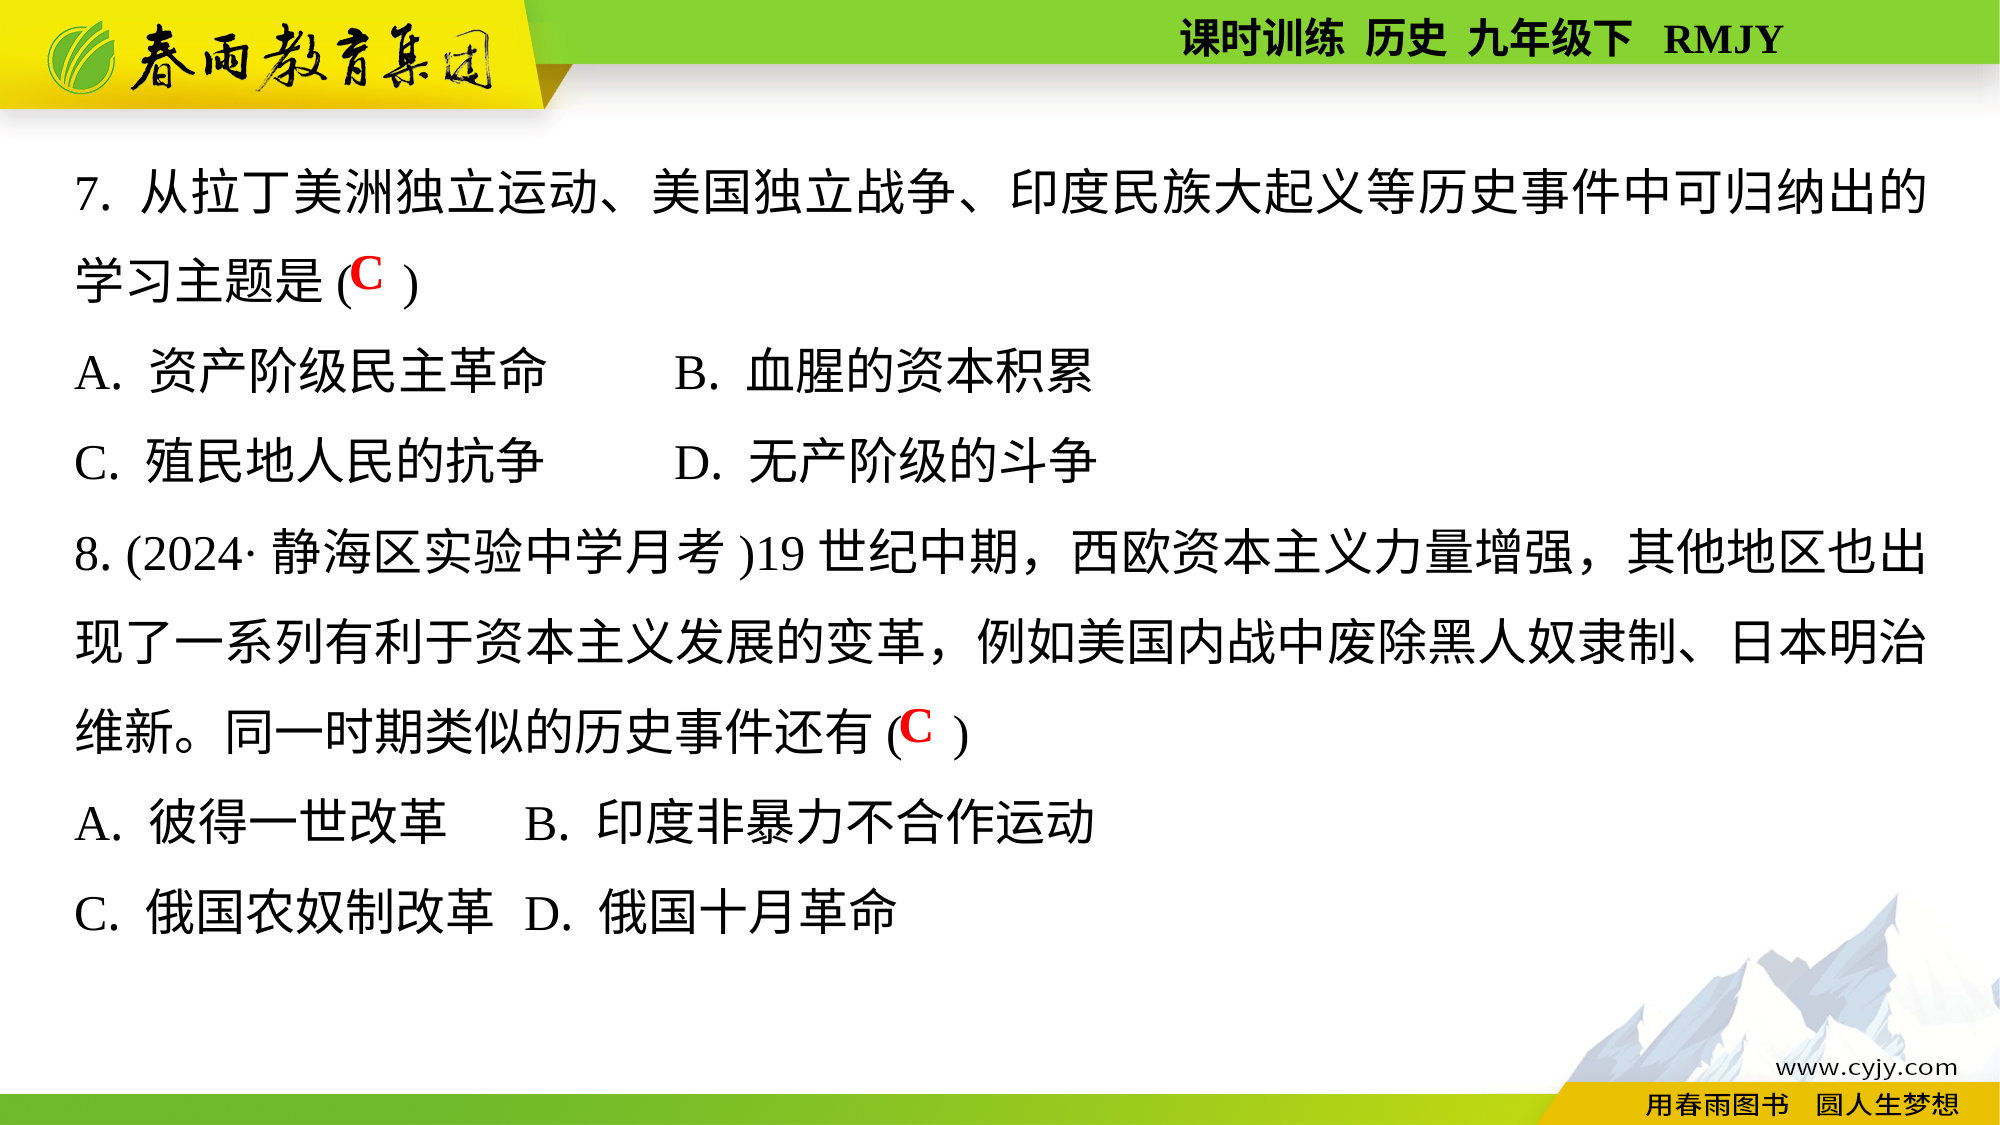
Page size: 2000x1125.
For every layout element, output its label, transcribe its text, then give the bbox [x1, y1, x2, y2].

text_box C [333, 231, 400, 307]
list 7. 从拉丁美洲独立运动、美国独立战争、印度民族大起义等历史事件中可归纳出的学习主题是( ) A. 资产阶级民主革命 B. 血腥的资本积累 C. 殖民地人民的抗争 D. 无产阶级的斗争 8. (2024·静海区实验中学月考)19世纪中期，西欧资本主义力量增强，其他地区也出现了一系列有利于资本主义发展的变革，例如美国内战中废除黑人奴隶制、日本明治维新。同一时期类似的历史事件还有( ) A. 彼得一世改革 B. 印度非暴力不合作运动 C. 俄国农奴制改革 D. 俄国十月革命 [59, 122, 1944, 956]
text_box C [883, 684, 950, 760]
picture [0, 0, 2000, 1125]
